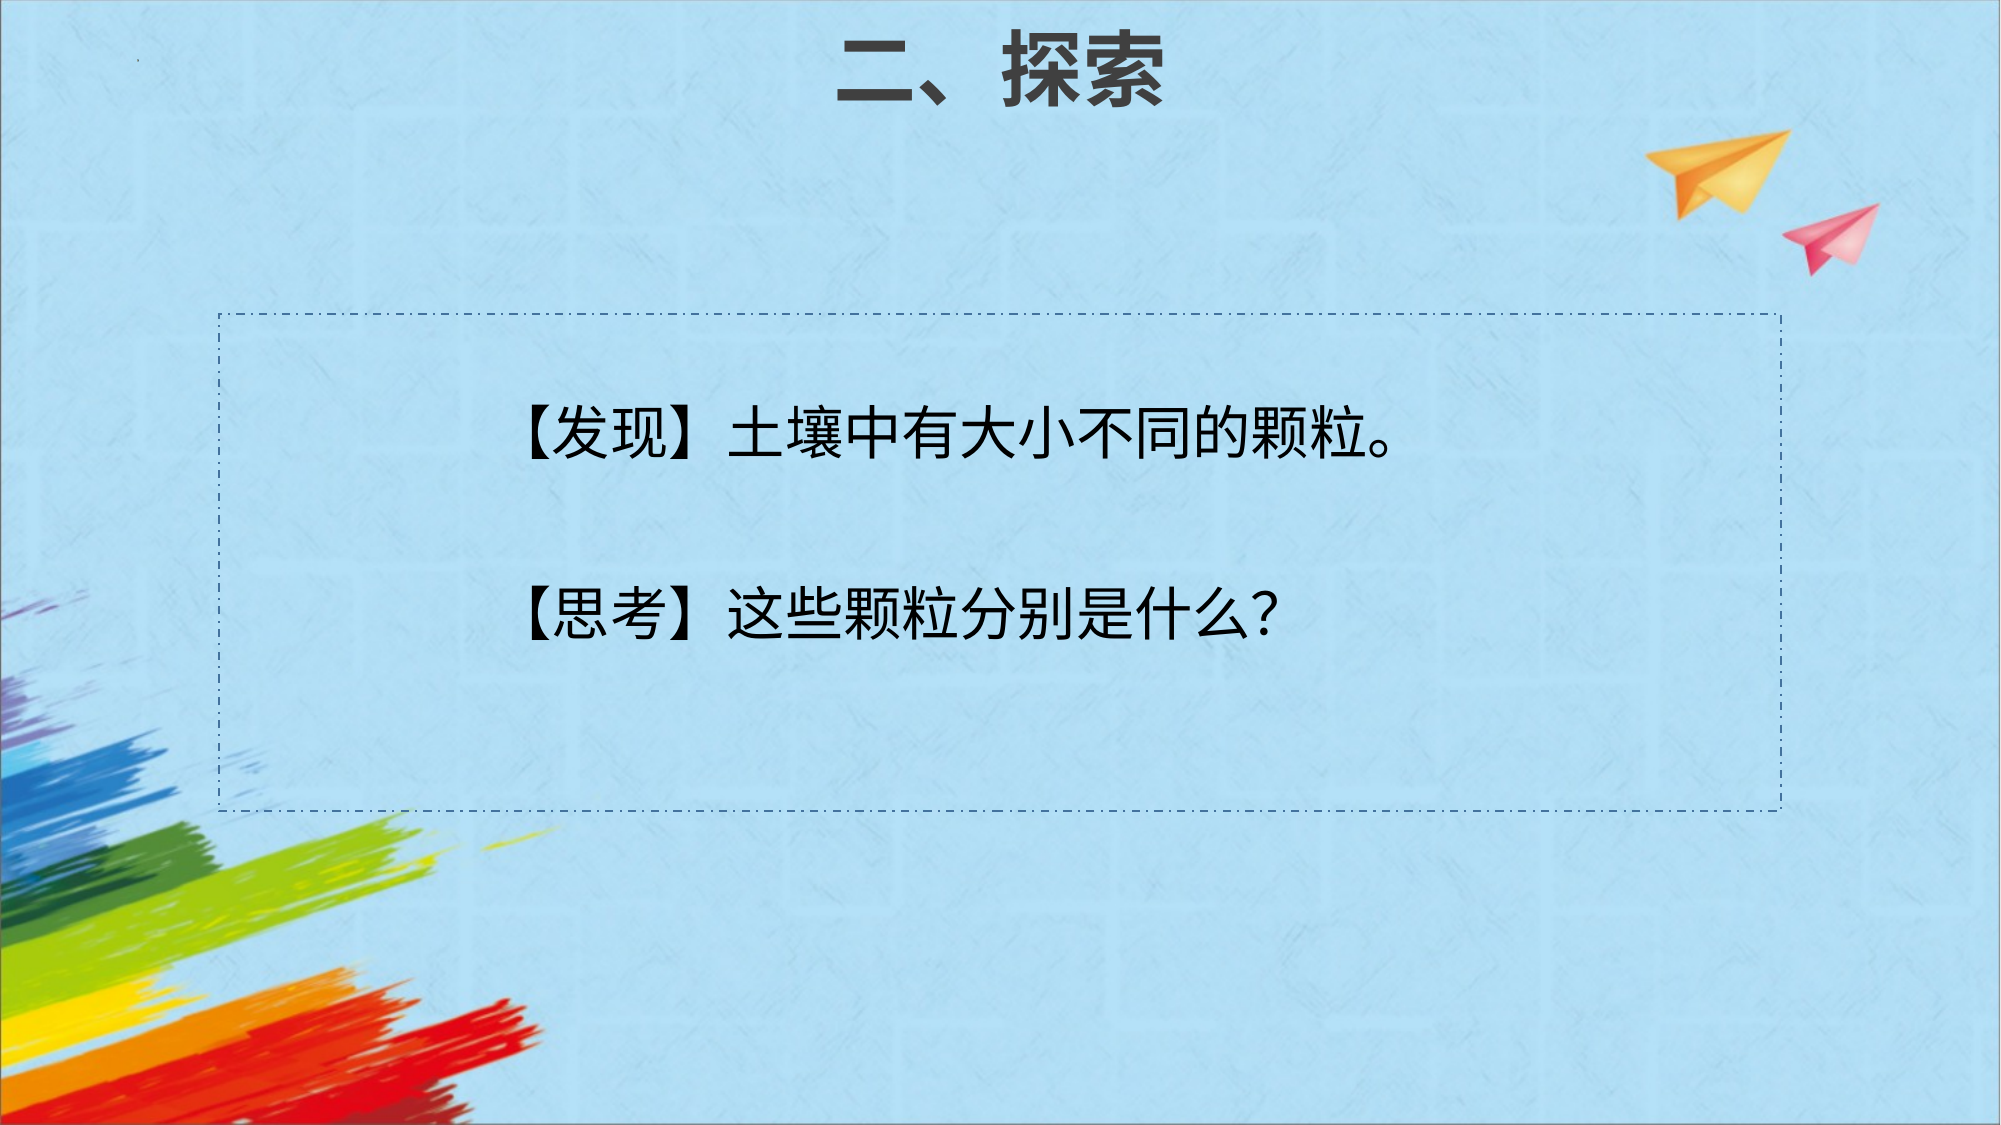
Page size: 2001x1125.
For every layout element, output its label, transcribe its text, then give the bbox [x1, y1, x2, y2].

text_box [218, 313, 1782, 812]
title 二、探索 [137, 0, 1863, 135]
picture [0, 0, 2001, 1125]
